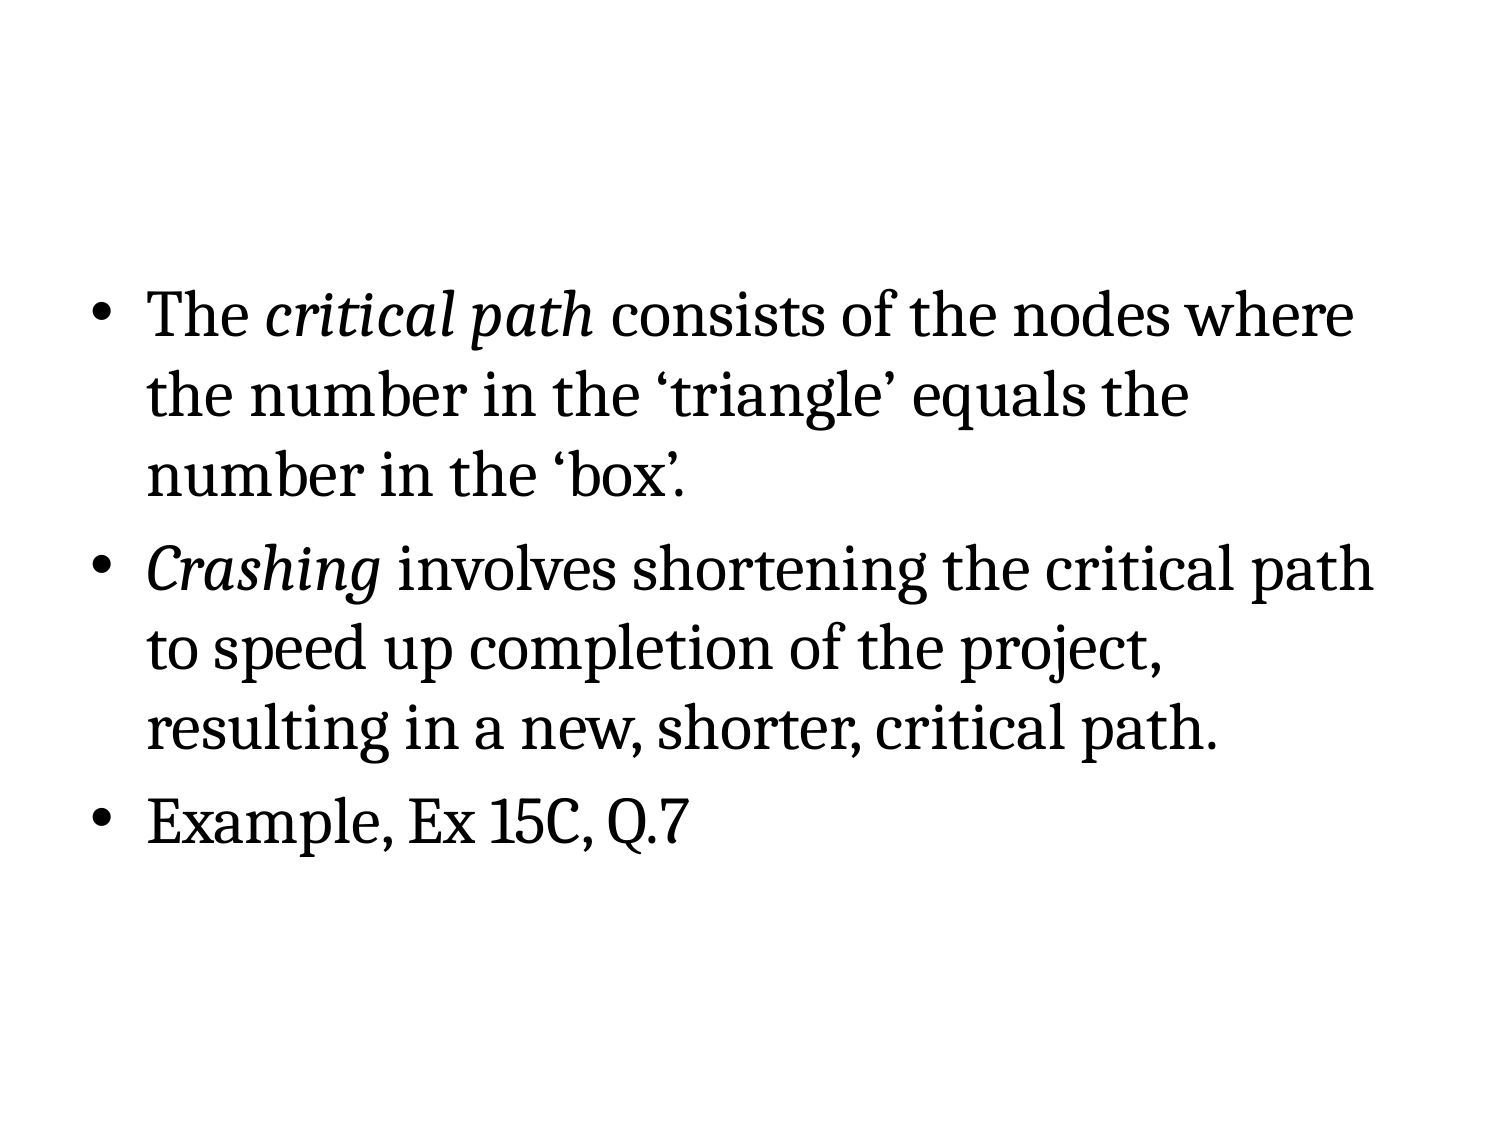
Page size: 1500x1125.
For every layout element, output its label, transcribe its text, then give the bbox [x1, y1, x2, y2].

list The critical path consists of the nodes where the number in the ‘triangle’ equals the number in the ‘box’. Crashing involves shortening the critical path to speed up completion of the project, resulting in a new, shorter, critical path. Example, Ex 15C, Q.7 [75, 262, 1425, 1005]
